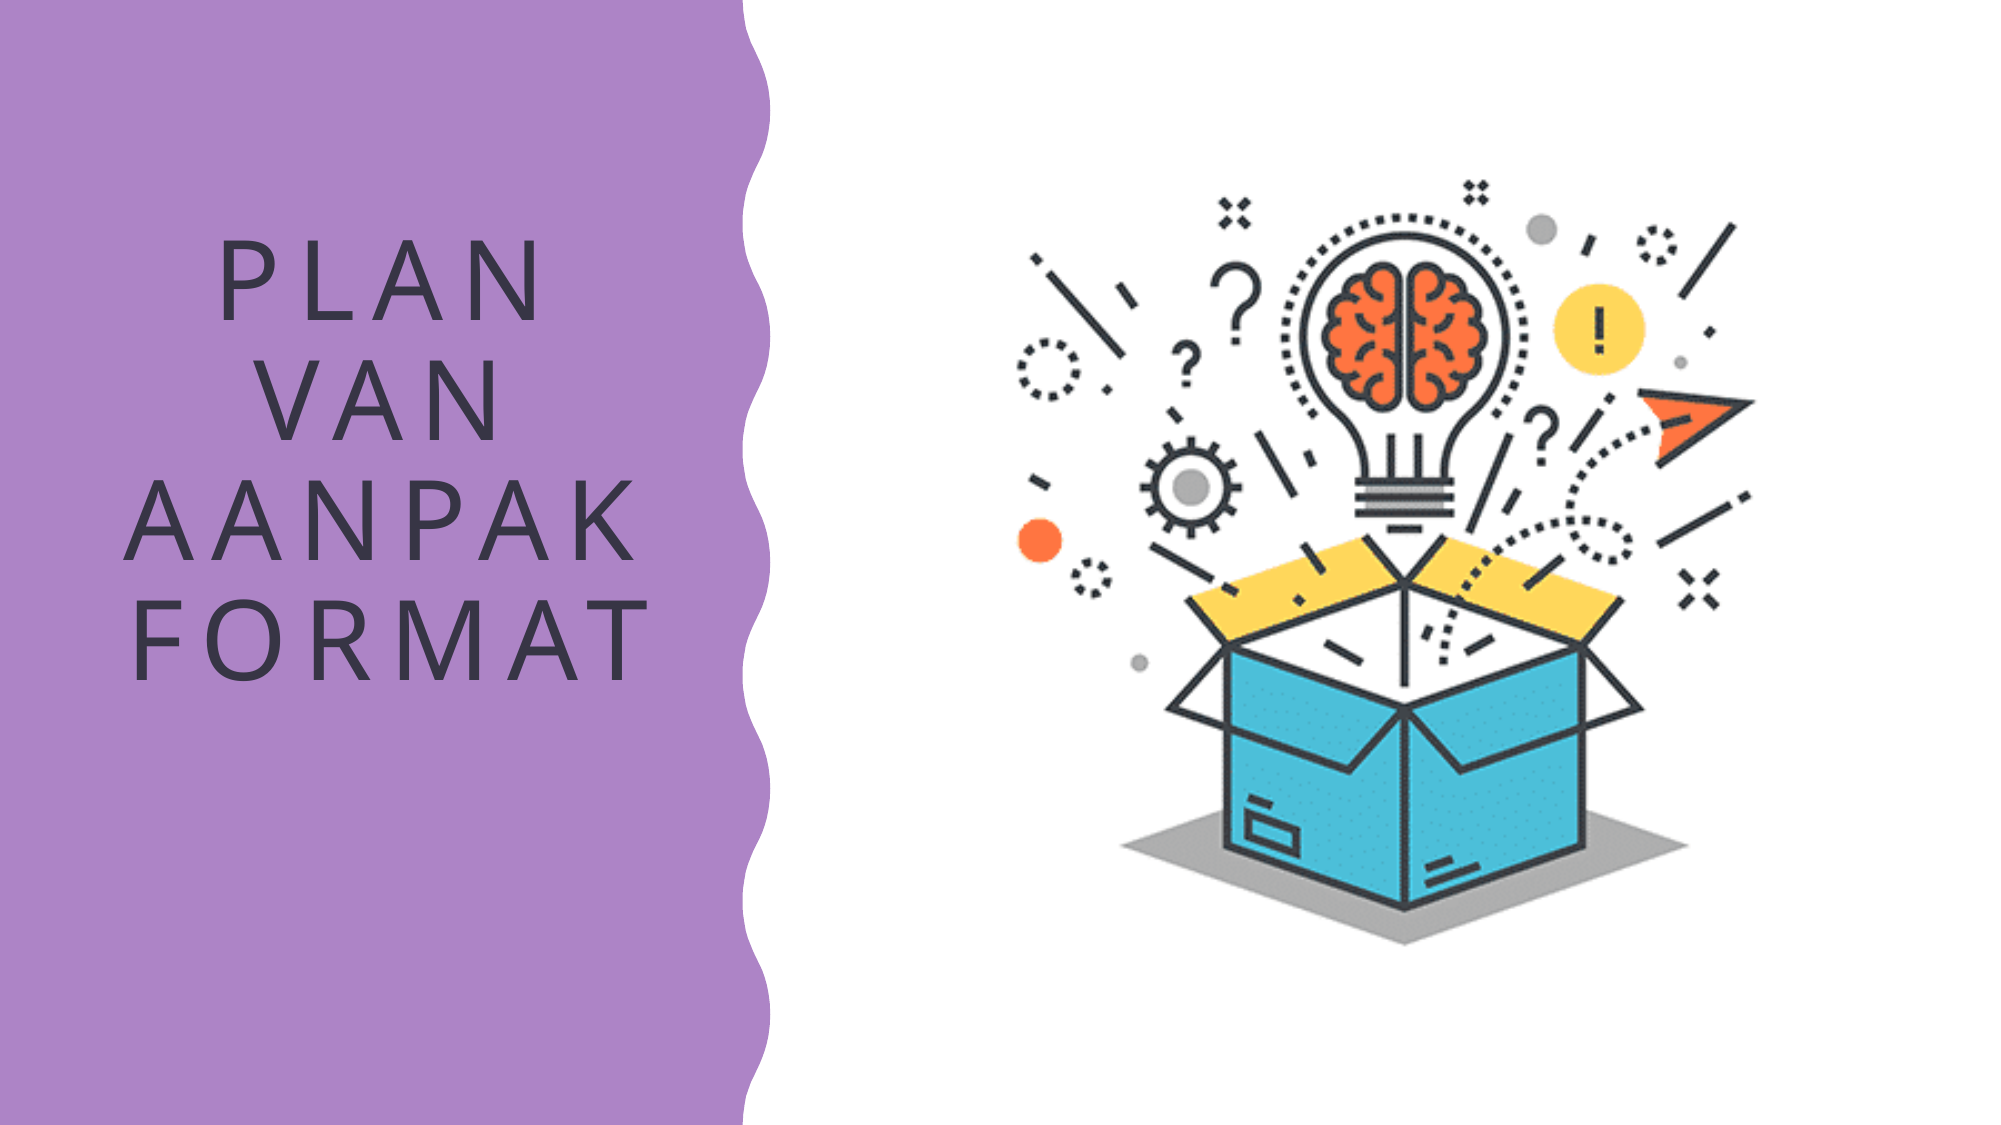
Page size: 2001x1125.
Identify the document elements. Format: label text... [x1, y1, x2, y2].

text_box [743, 0, 2000, 1125]
picture [942, 105, 1831, 1020]
text_box [0, 0, 771, 1125]
title Plan van aanpak format [105, 105, 670, 824]
